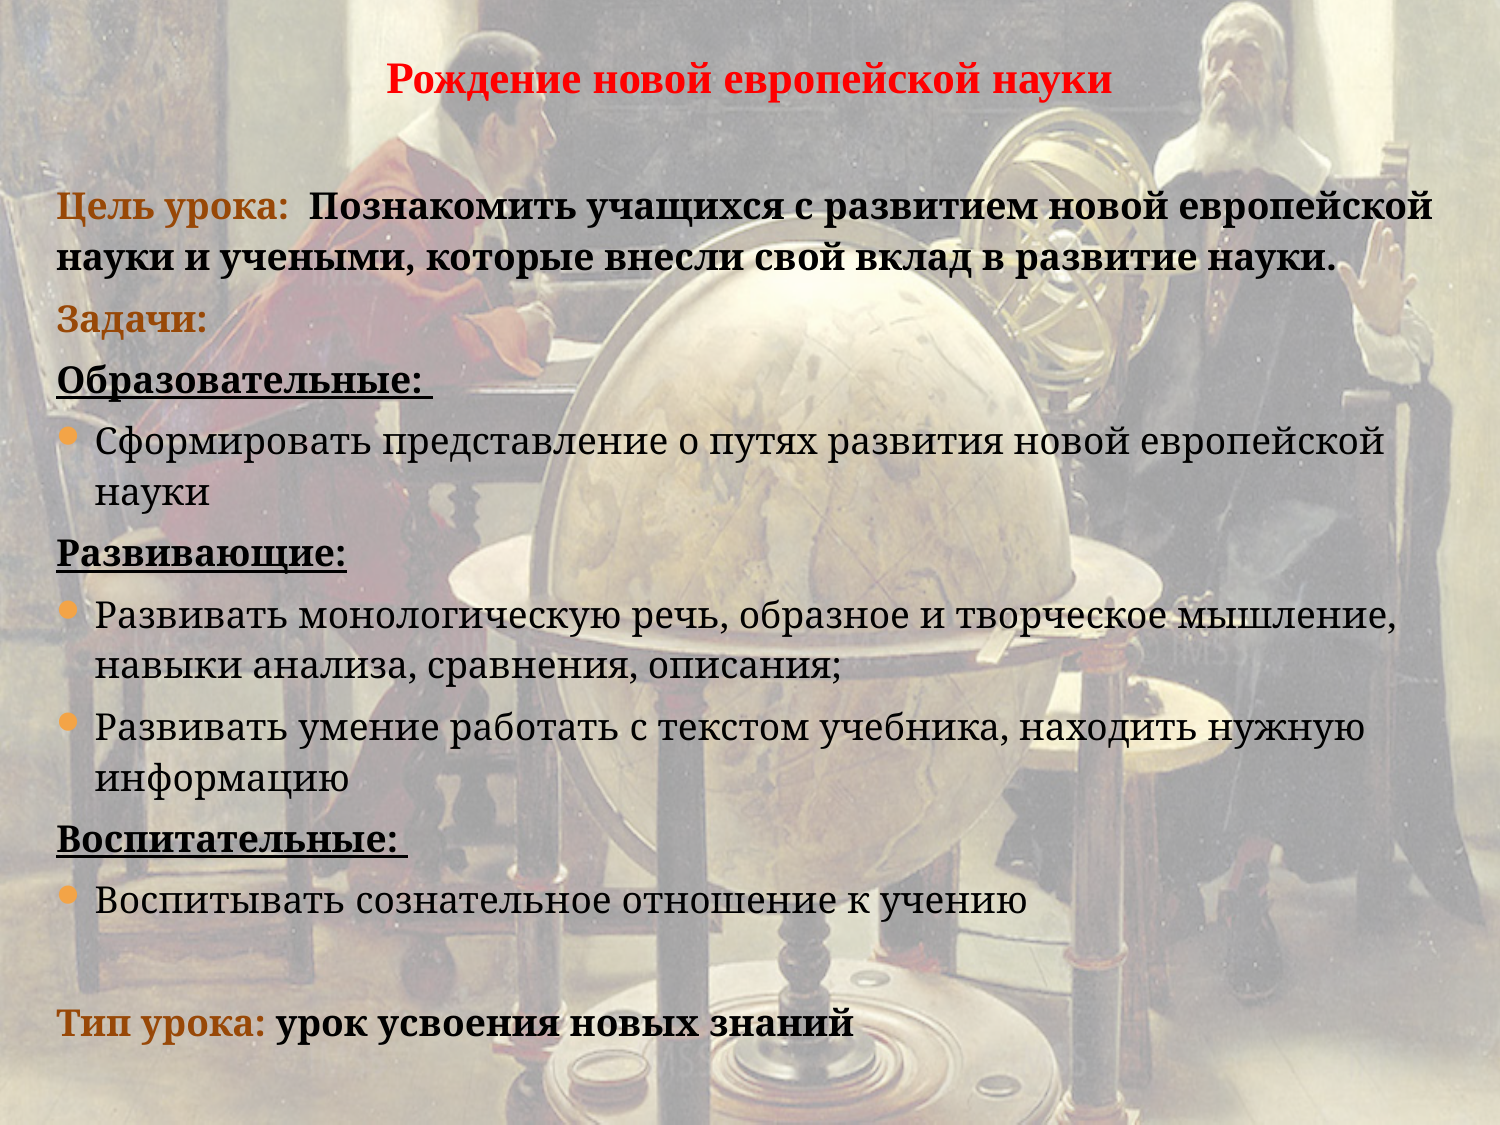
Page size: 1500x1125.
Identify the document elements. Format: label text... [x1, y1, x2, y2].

list Цель урока: Познакомить учащихся с развитием новой европейской науки и учеными, которые внесли свой вклад в развитие науки. Задачи: Образовательные: Сформировать представление о путях развития новой европейской науки Развивающие: Развивать монологическую речь, образное и творческое мышление, навыки анализа, сравнения, описания; Развивать умение работать с текстом учебника, находить нужную информацию Воспитательные: Воспитывать сознательное отношение к учению Тип урока: урок усвоения новых знаний [41, 172, 1459, 1094]
title Рождение новой европейской науки [75, 45, 1425, 161]
